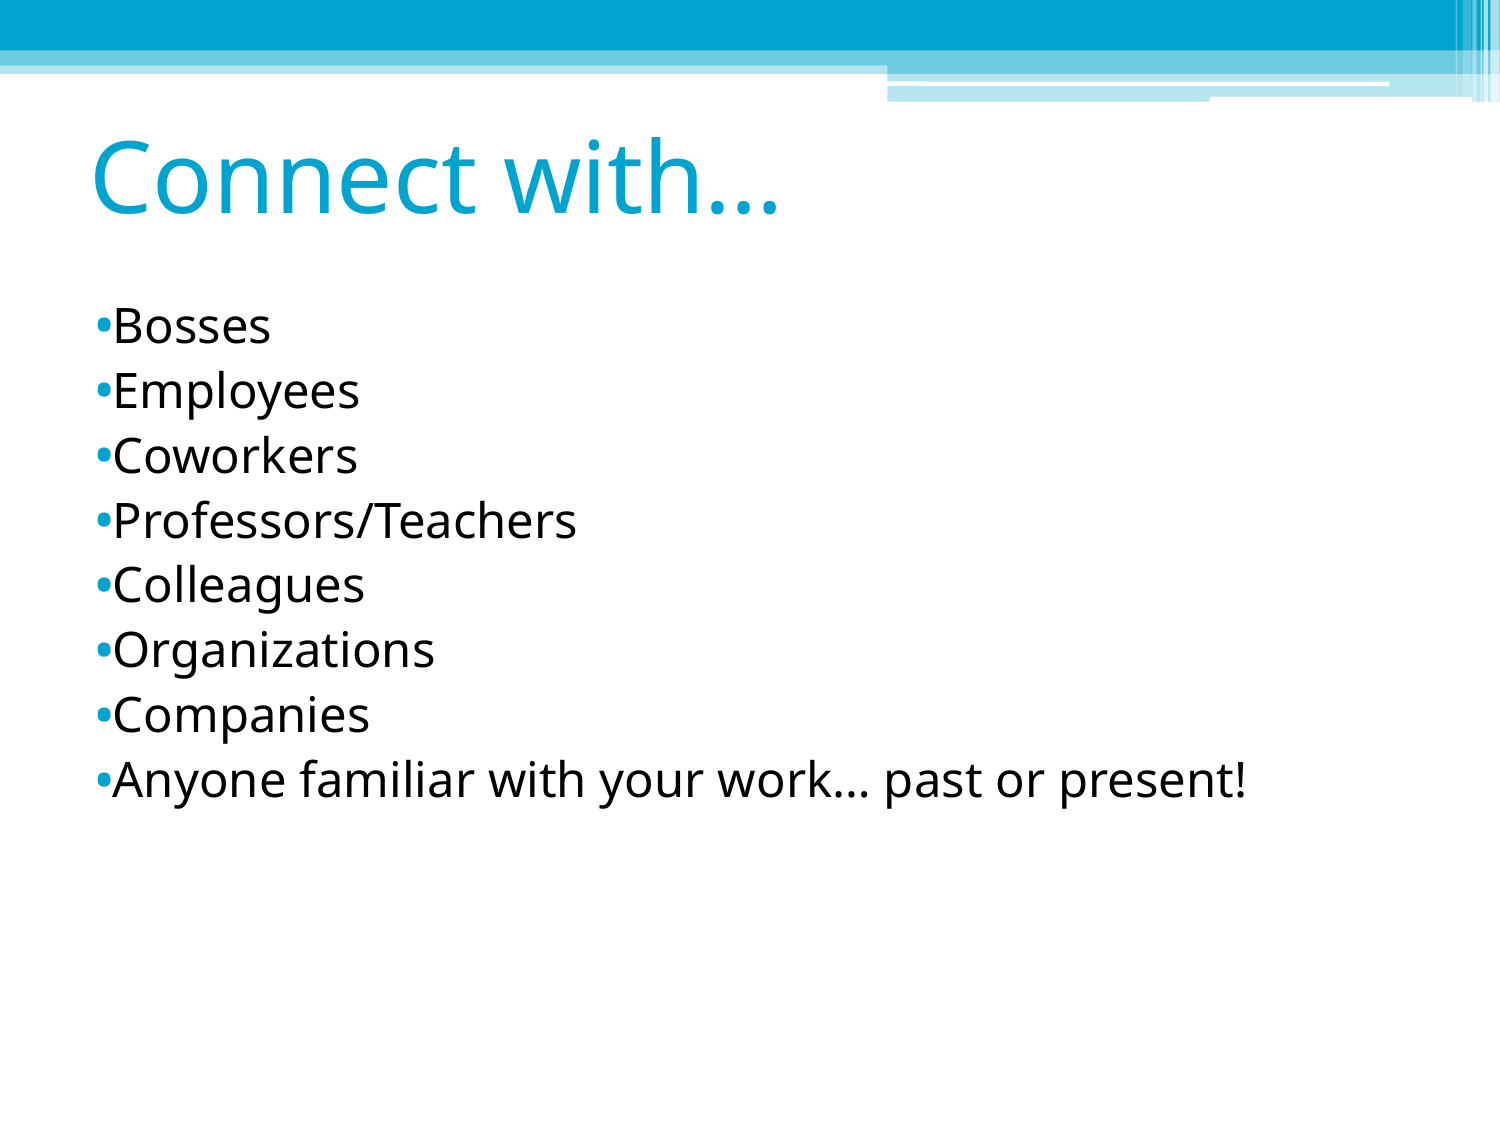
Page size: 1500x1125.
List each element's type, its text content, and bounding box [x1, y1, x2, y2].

title Connect with… [75, 85, 1425, 261]
list Bosses Employees Coworkers Professors/Teachers Colleagues Organizations Companies Anyone familiar with your work… past or present! [80, 286, 1287, 838]
